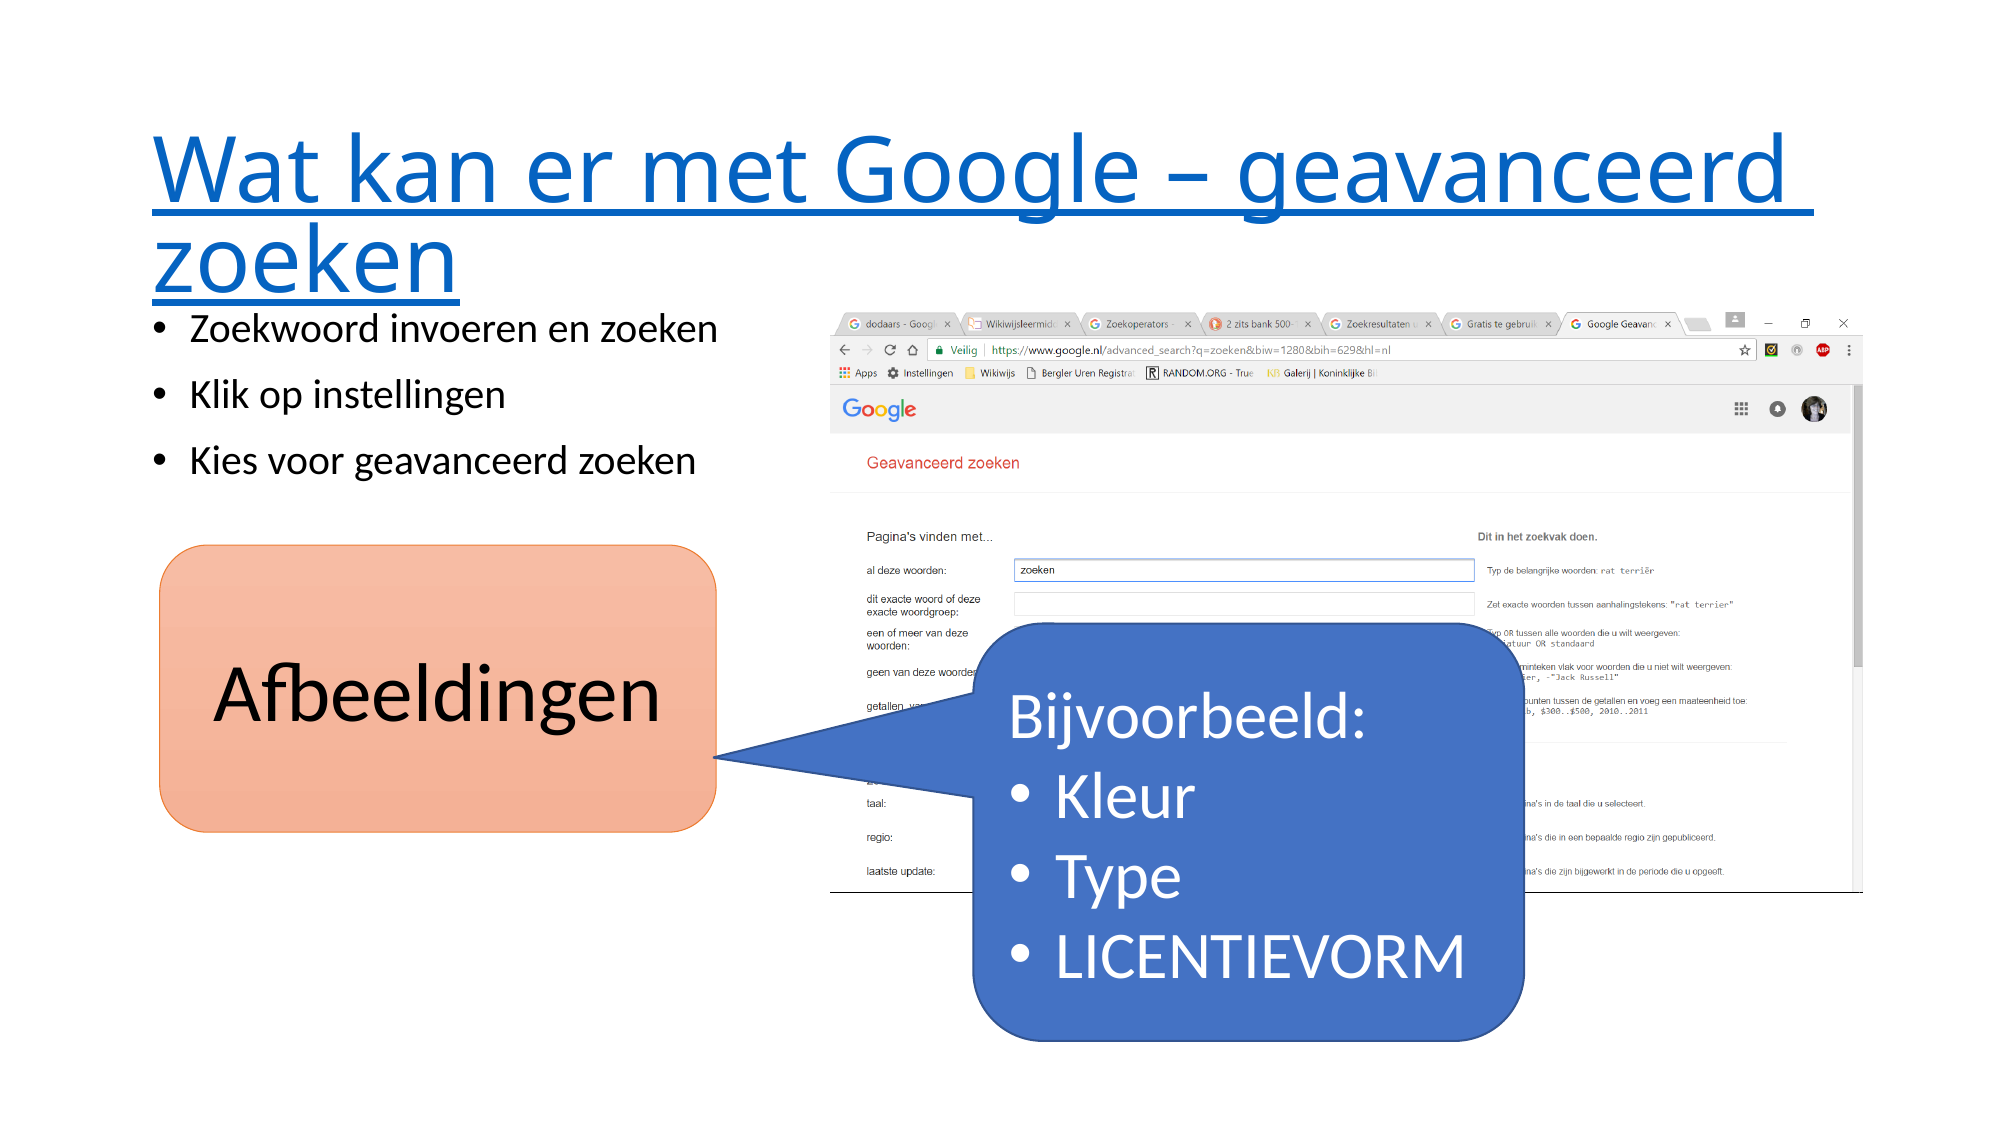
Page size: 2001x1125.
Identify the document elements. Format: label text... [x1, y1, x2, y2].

text_box Bijvoorbeeld: Kleur Type LICENTIEVORM [712, 727, 830, 777]
list Zoekwoord invoeren en zoeken Klik op instellingen Kies voor geavanceerd zoeken [137, 299, 761, 1014]
text_box Afbeeldingen [159, 544, 717, 833]
title Wat kan er met Google – geavanceerd zoeken [137, 59, 1863, 278]
picture [830, 312, 1863, 893]
text_box Bijvoorbeeld: Kleur Type LICENTIEVORM [972, 893, 1526, 1042]
